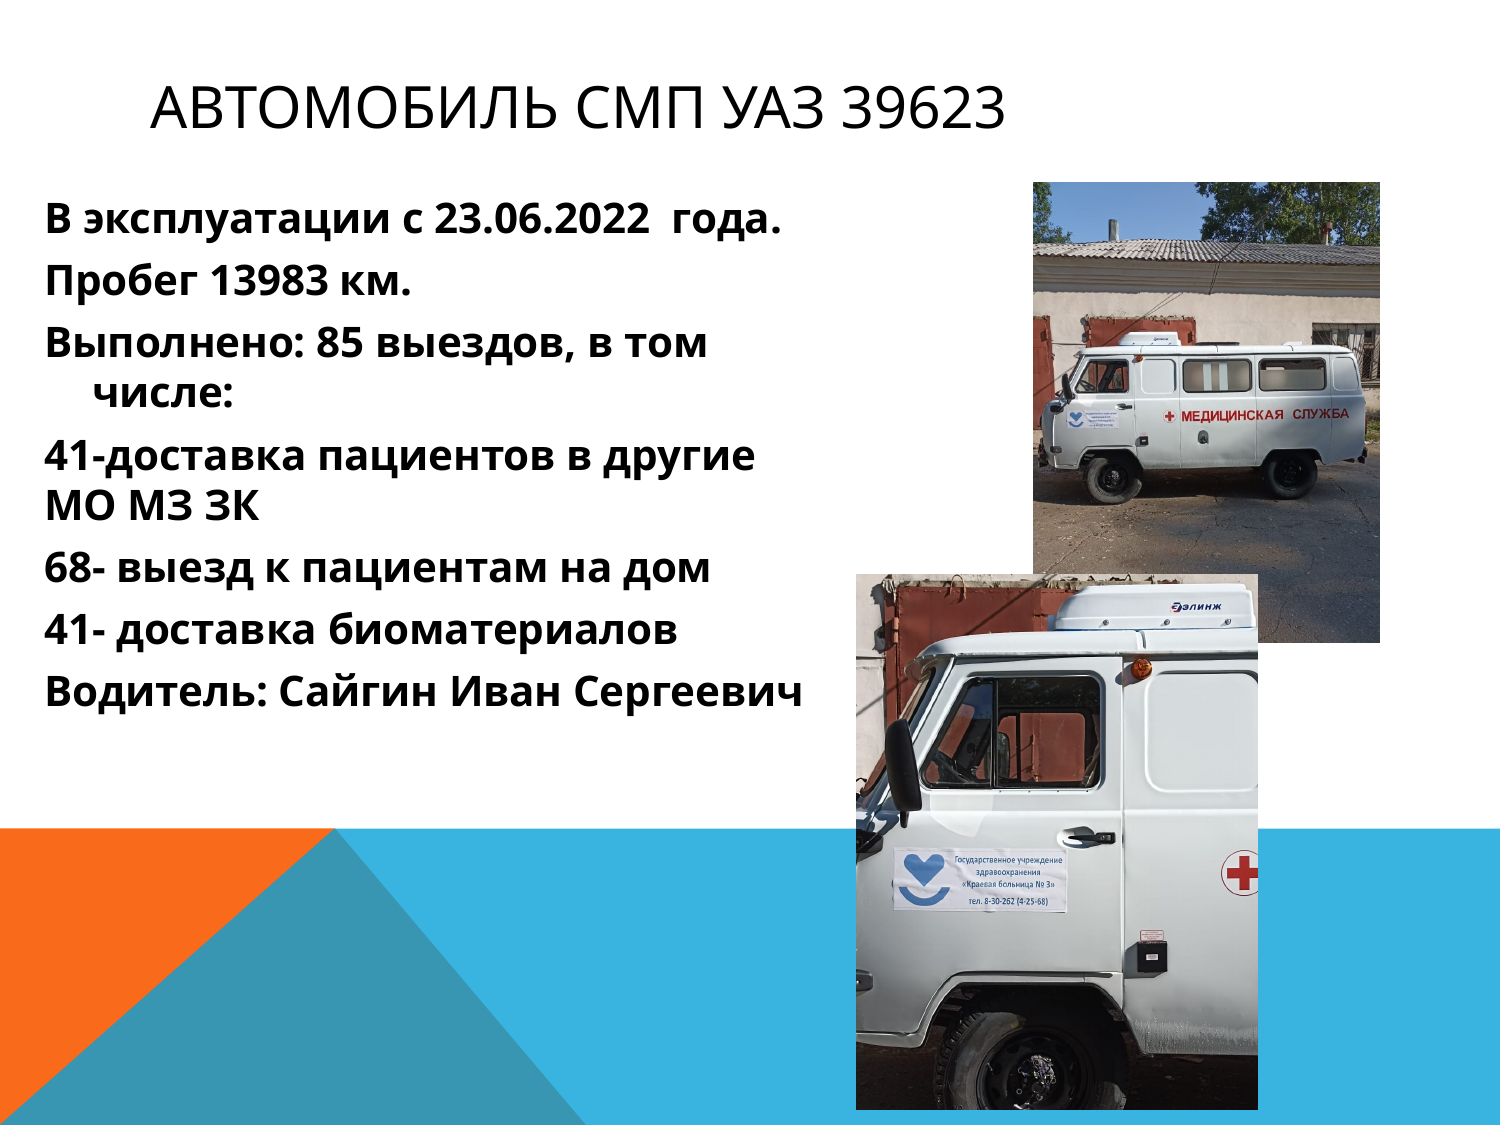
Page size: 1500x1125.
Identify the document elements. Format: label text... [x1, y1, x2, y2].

picture [856, 182, 1380, 1110]
list В эксплуатации с 23.06.2022 года. Пробег 13983 км. Выполнено: 85 выездов, в том числе: 41-доставка пациентов в другие МО МЗ ЗК 68- выезд к пациентам на дом 41- доставка биоматериалов Водитель: Сайгин Иван Сергеевич [29, 184, 821, 793]
title Автомобиль СМП УАЗ 39623 [135, 60, 1369, 150]
